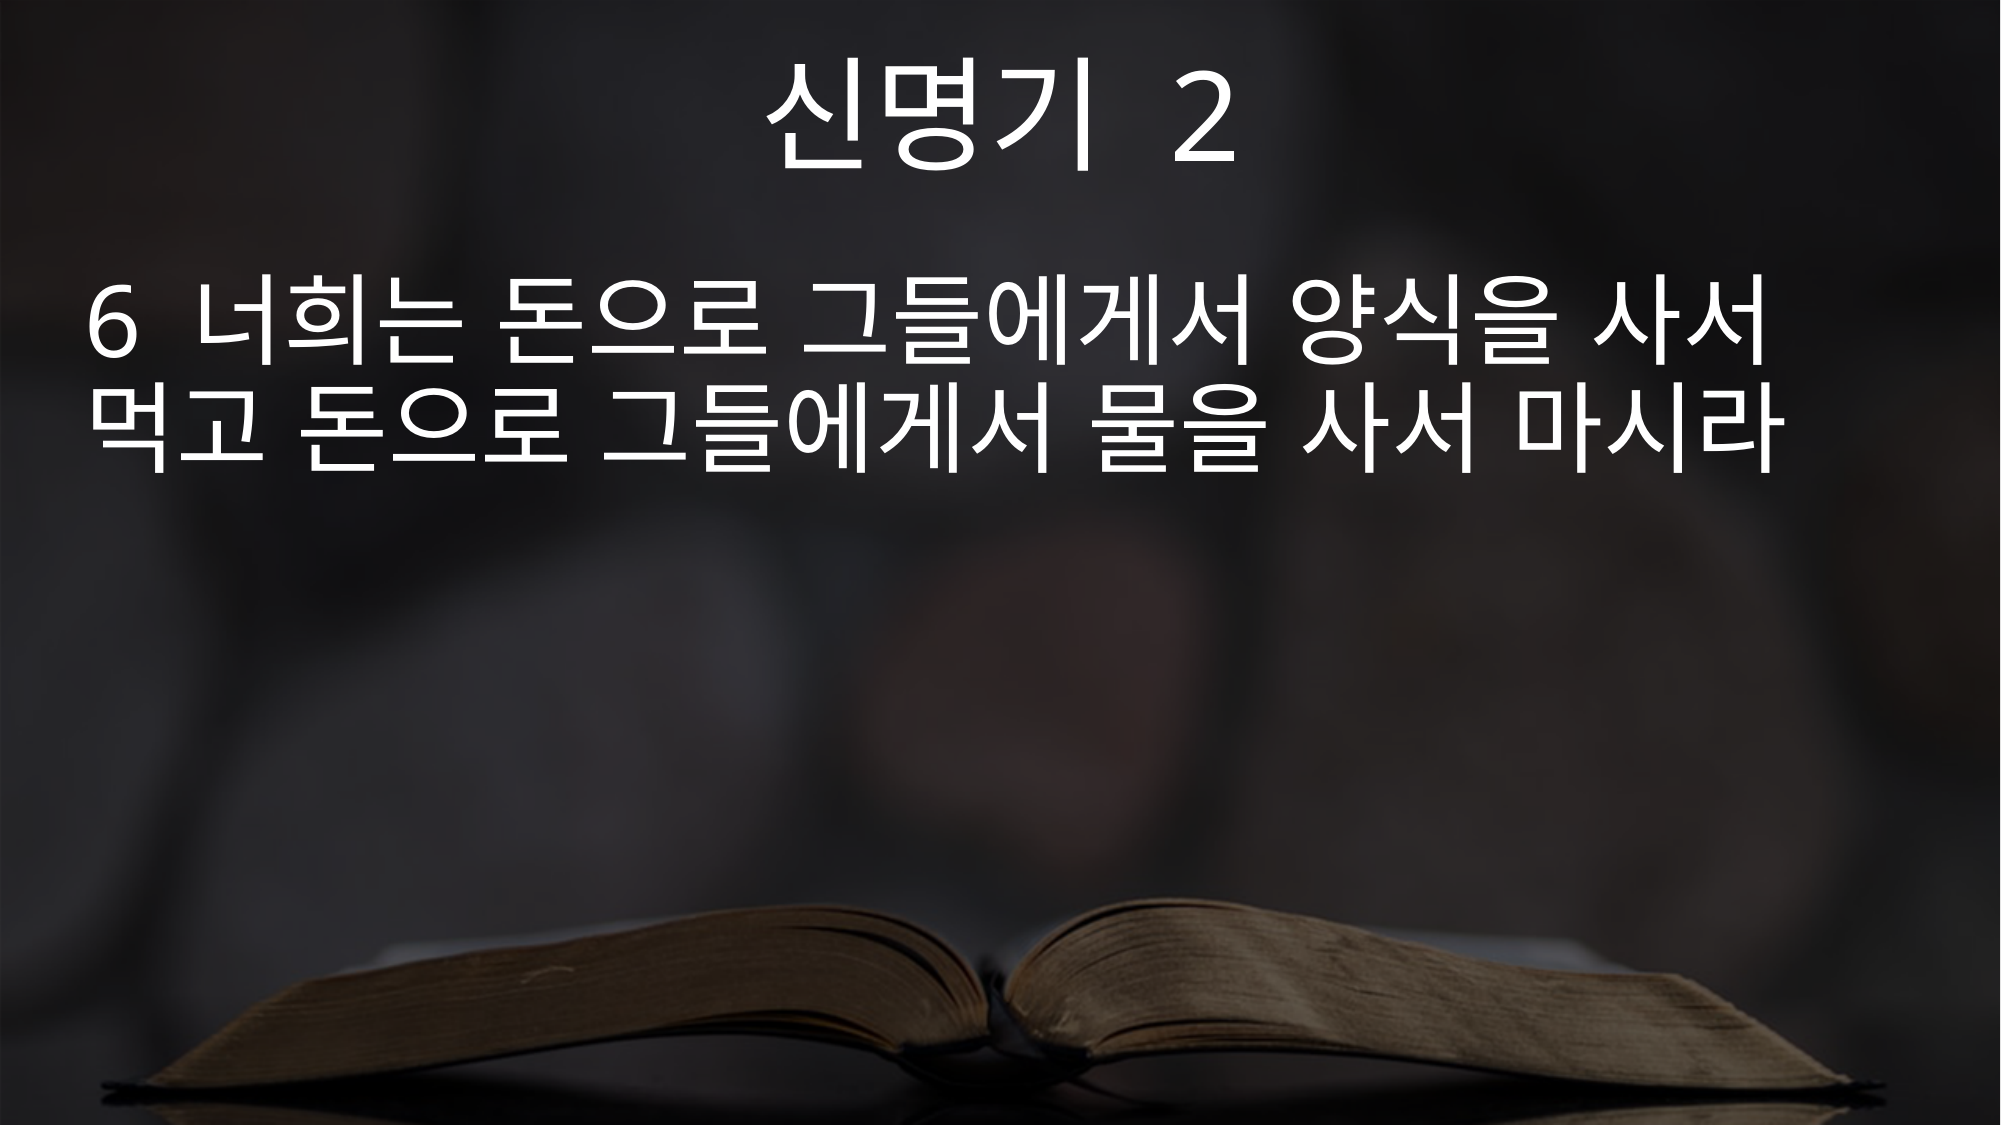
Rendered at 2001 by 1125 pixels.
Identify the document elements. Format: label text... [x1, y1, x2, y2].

footer 신명기 2 [0, 32, 2000, 192]
list 6 너희는 돈으로 그들에게서 양식을 사서 먹고 돈으로 그들에게서 물을 사서 마시라 [69, 263, 1953, 423]
picture [0, 0, 2001, 1125]
